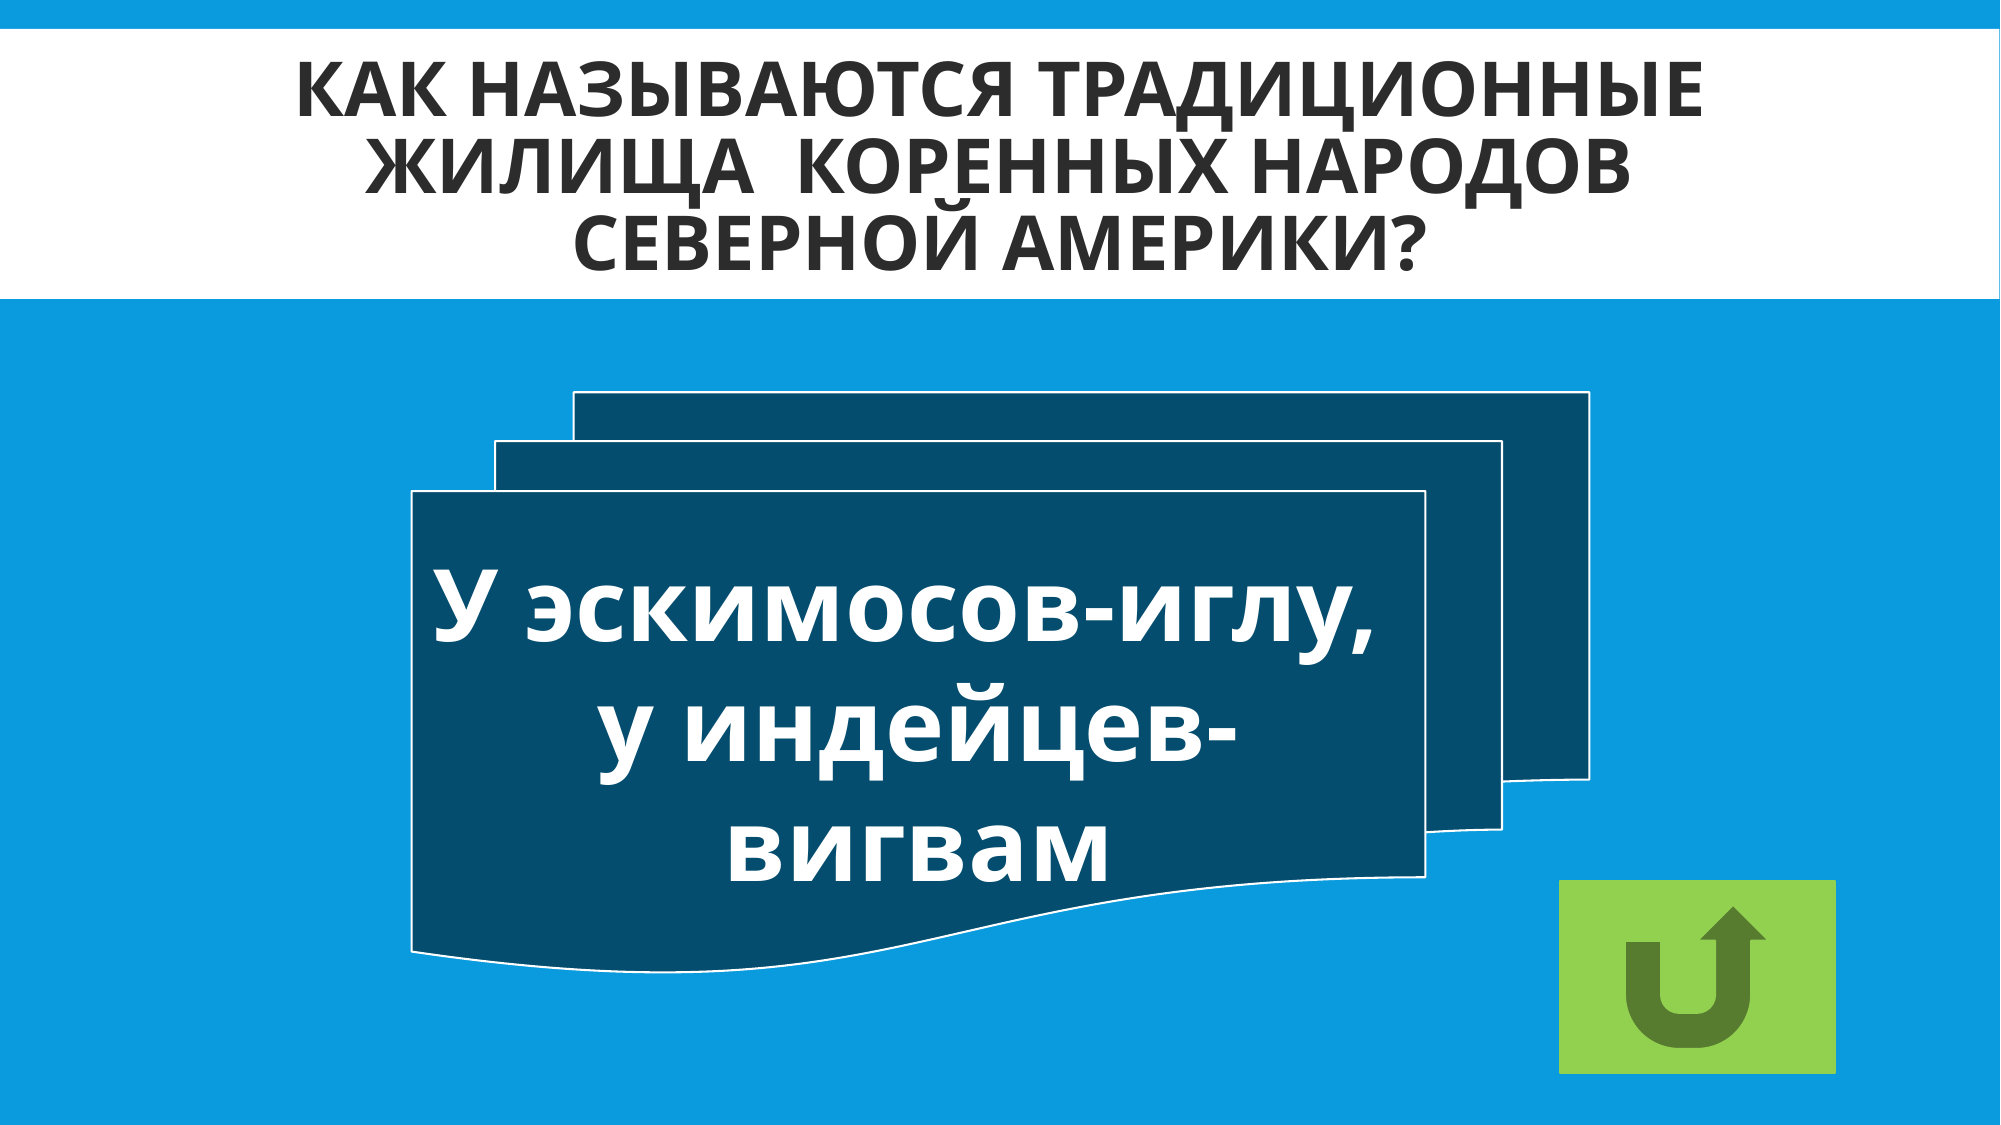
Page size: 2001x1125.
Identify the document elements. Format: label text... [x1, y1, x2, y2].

text_box [1559, 880, 1836, 1074]
text_box У эскимосов-иглу, у индейцев-вигвам [410, 391, 1591, 974]
title Как называются традиционные жилища коренных народов Северной Америки? [197, 46, 1803, 295]
